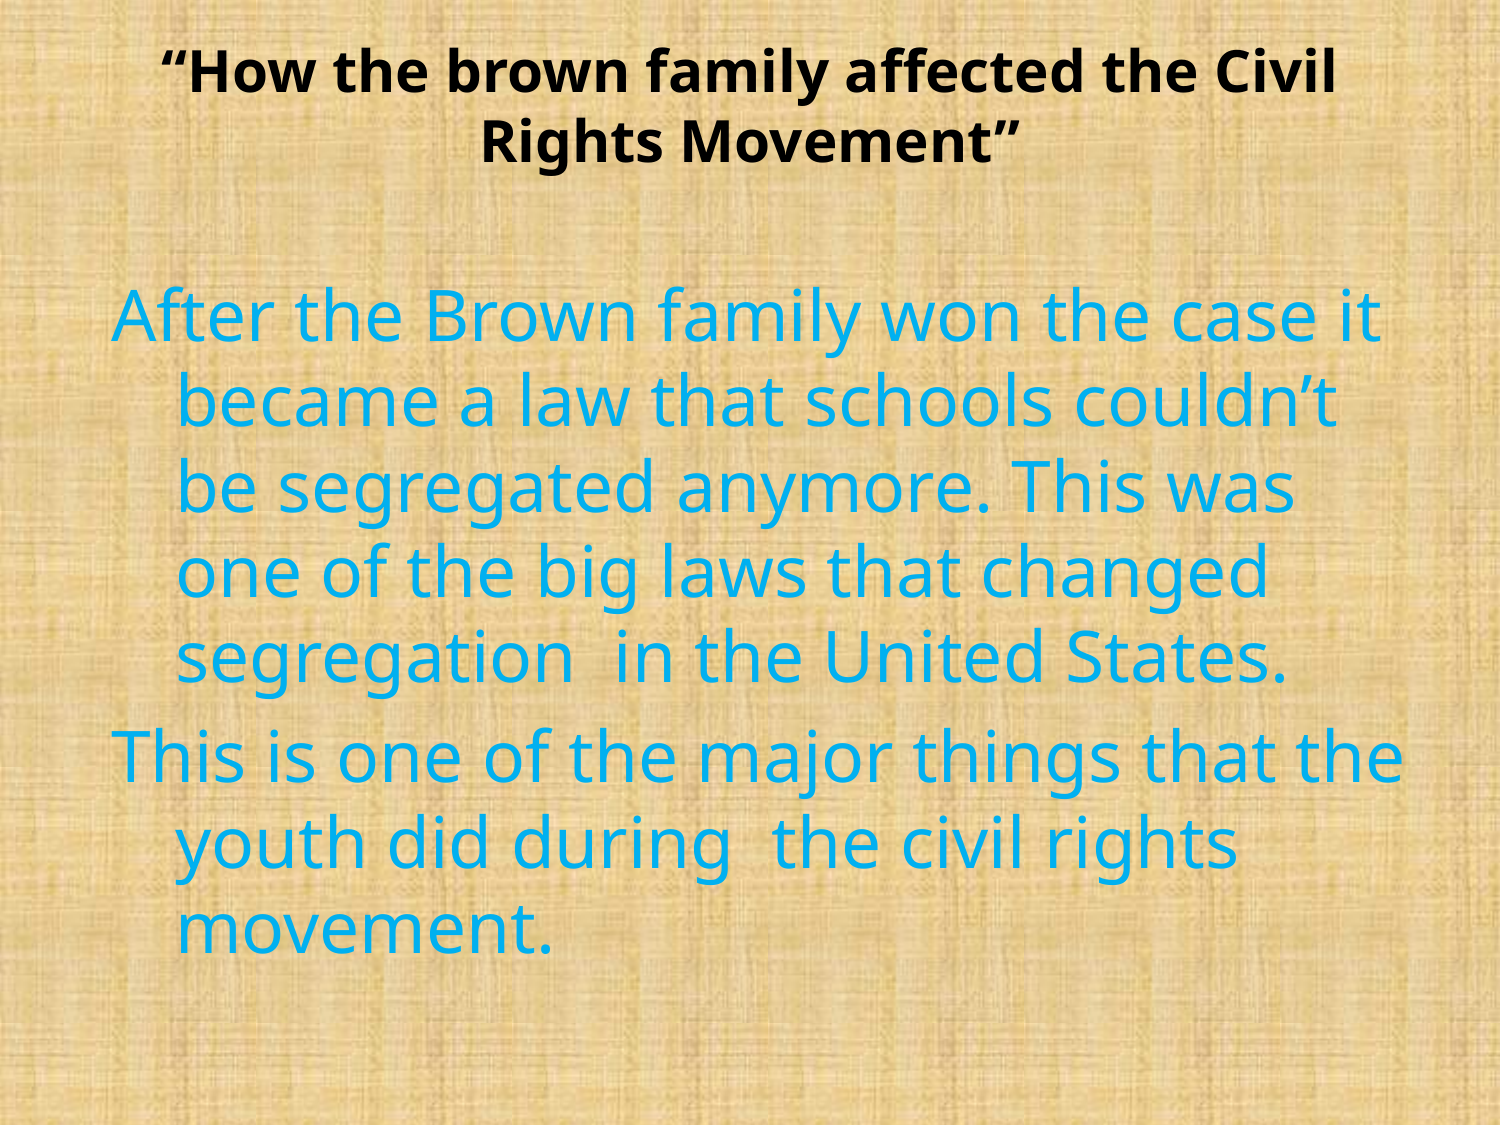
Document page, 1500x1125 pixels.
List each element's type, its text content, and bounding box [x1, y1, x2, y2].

picture [0, 0, 1500, 1125]
list After the Brown family won the case it became a law that schools couldn’t be segregated anymore. This was one of the big laws that changed segregation in the United States. This is one of the major things that the youth did during the civil rights movement. [75, 262, 1425, 1035]
title “How the brown family affected the Civil Rights Movement” [75, 45, 1425, 233]
